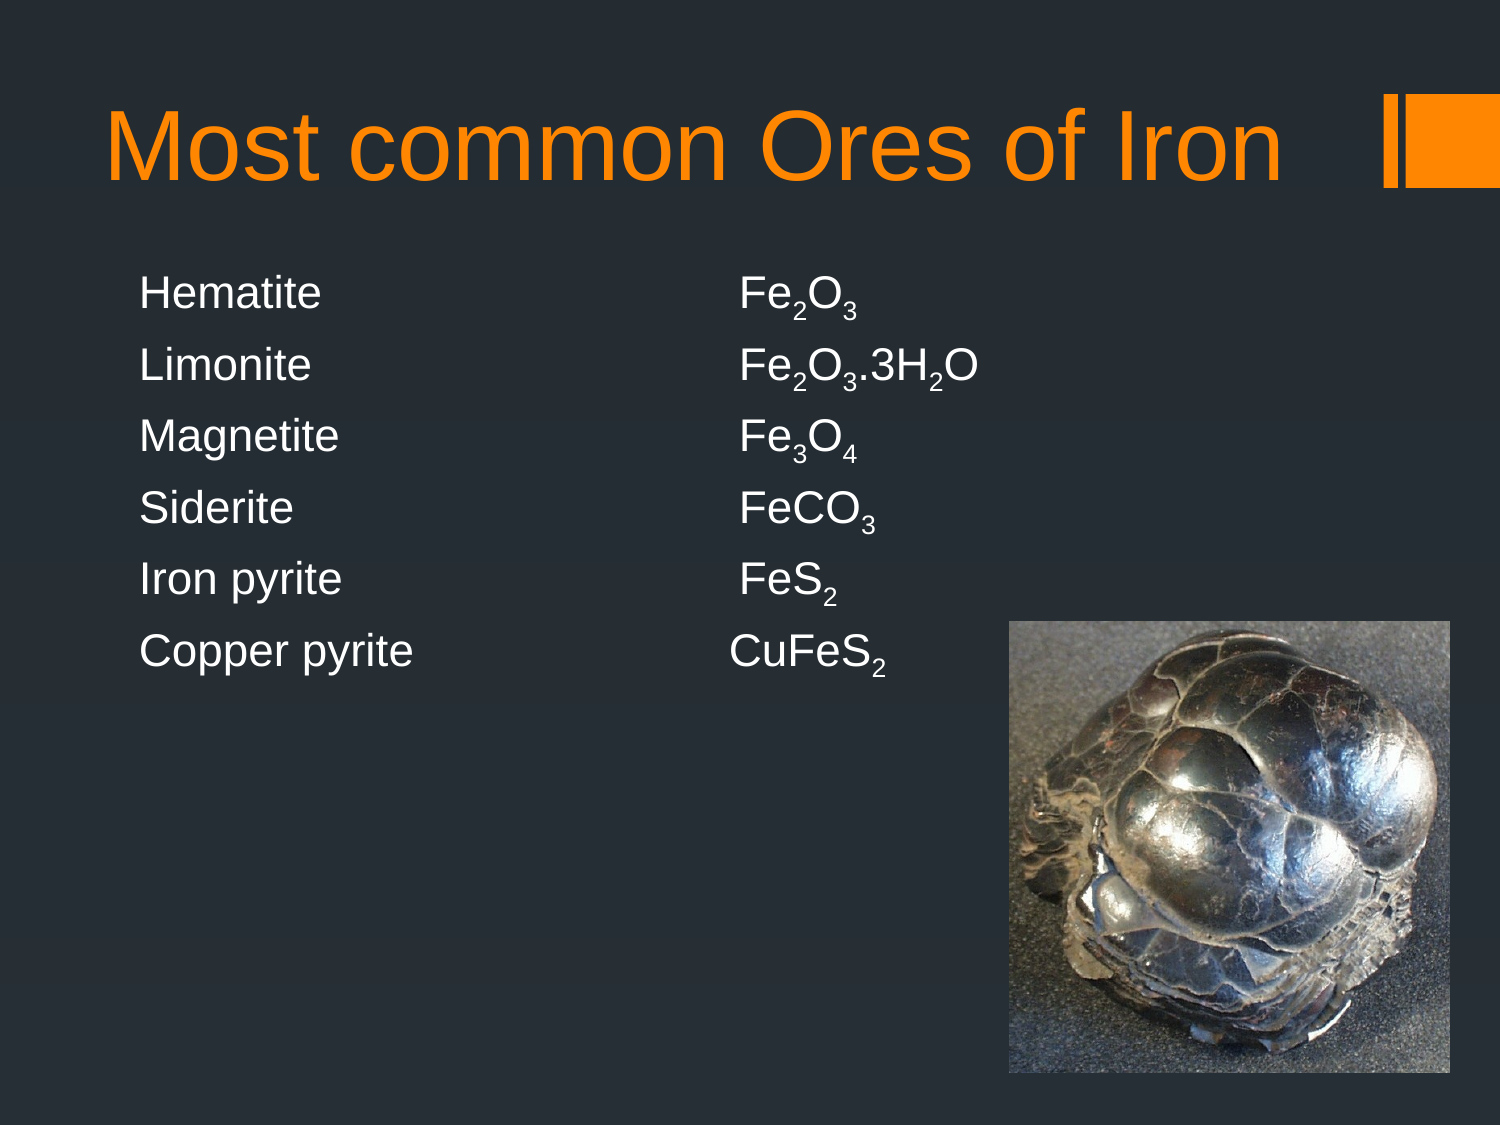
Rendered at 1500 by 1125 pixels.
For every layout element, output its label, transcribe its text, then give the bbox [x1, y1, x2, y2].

title Most common Ores of Iron [88, 66, 1364, 209]
subtitle Hematite Fe2O3 Limonite Fe2O3.3H2O Magnetite Fe3O4 Siderite FeCO3 Iron pyrite FeS2 Copper pyrite CuFeS2 [123, 255, 1365, 925]
picture [1009, 621, 1451, 1074]
